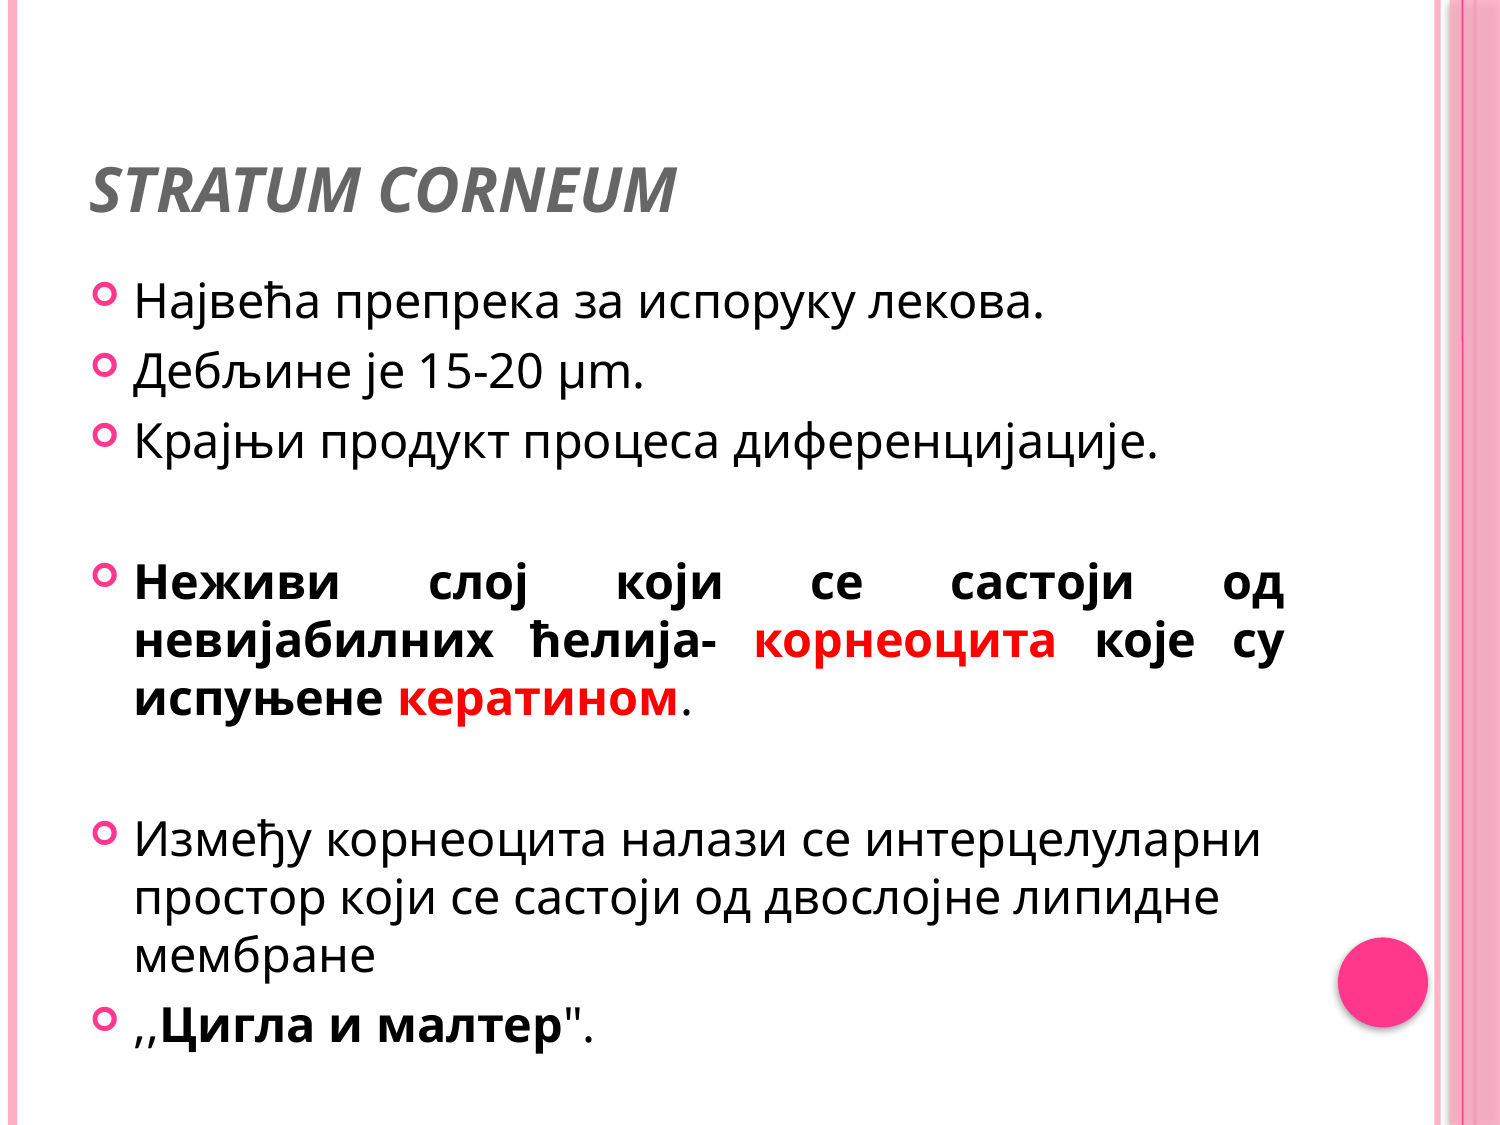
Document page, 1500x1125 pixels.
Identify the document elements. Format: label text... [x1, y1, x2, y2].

list Највећа препрека за испоруку лекова. Дебљине је 15-20 μm. Крајњи продукт процеса диференцијације. Неживи слој који се састоји од невијабилних ћелија- корнеоцита које су испуњене кератином. Између корнеоцита налази се интерцелуларни простор који се састоји од двослојне липидне мембране ,,Цигла и малтер". [75, 262, 1300, 1062]
title stratum corneum [75, 45, 1300, 233]
